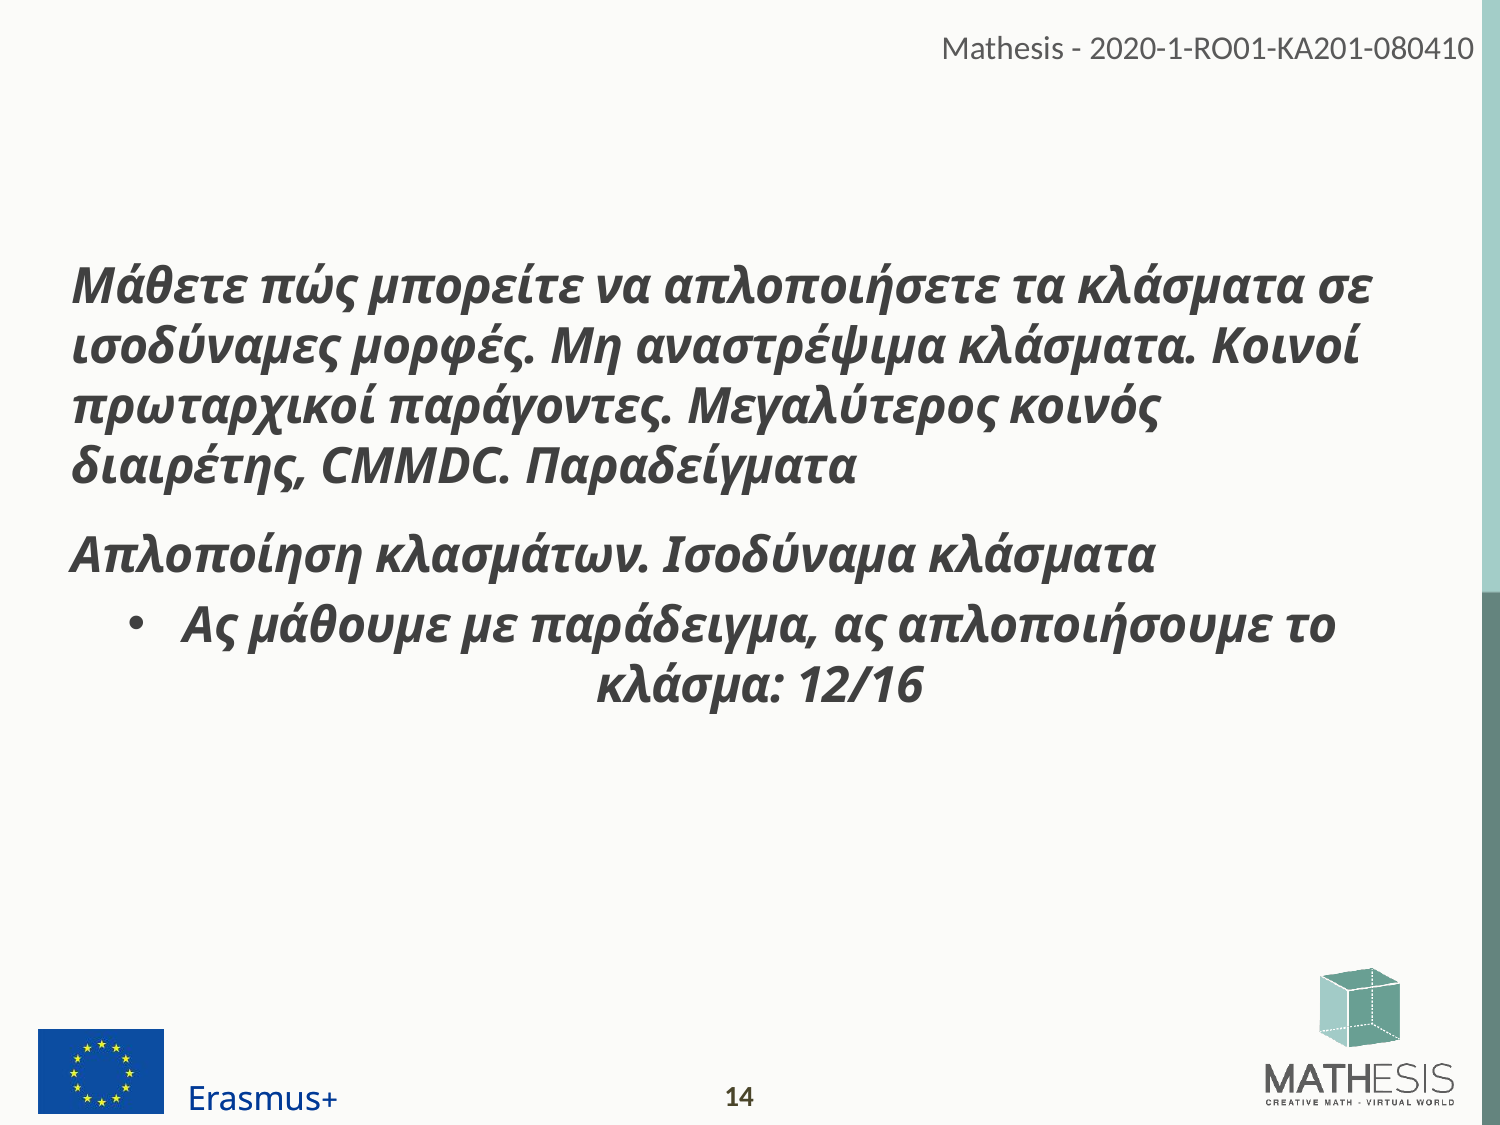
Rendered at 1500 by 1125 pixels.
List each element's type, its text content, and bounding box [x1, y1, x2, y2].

picture [38, 1029, 164, 1114]
list Μάθετε πώς μπορείτε να απλοποιήσετε τα κλάσματα σε ισοδύναμες μορφές. Μη αναστρέψιμα κλάσματα. Κοινοί πρωταρχικοί παράγοντες. Μεγαλύτερος κοινός διαιρέτης, CMMDC. Παραδείγματα Απλοποίηση κλασμάτων. Ισοδύναμα κλάσματα Ας μάθουμε με παράδειγμα, ας απλοποιήσουμε το κλάσμα: 12/16 [57, 245, 1408, 850]
